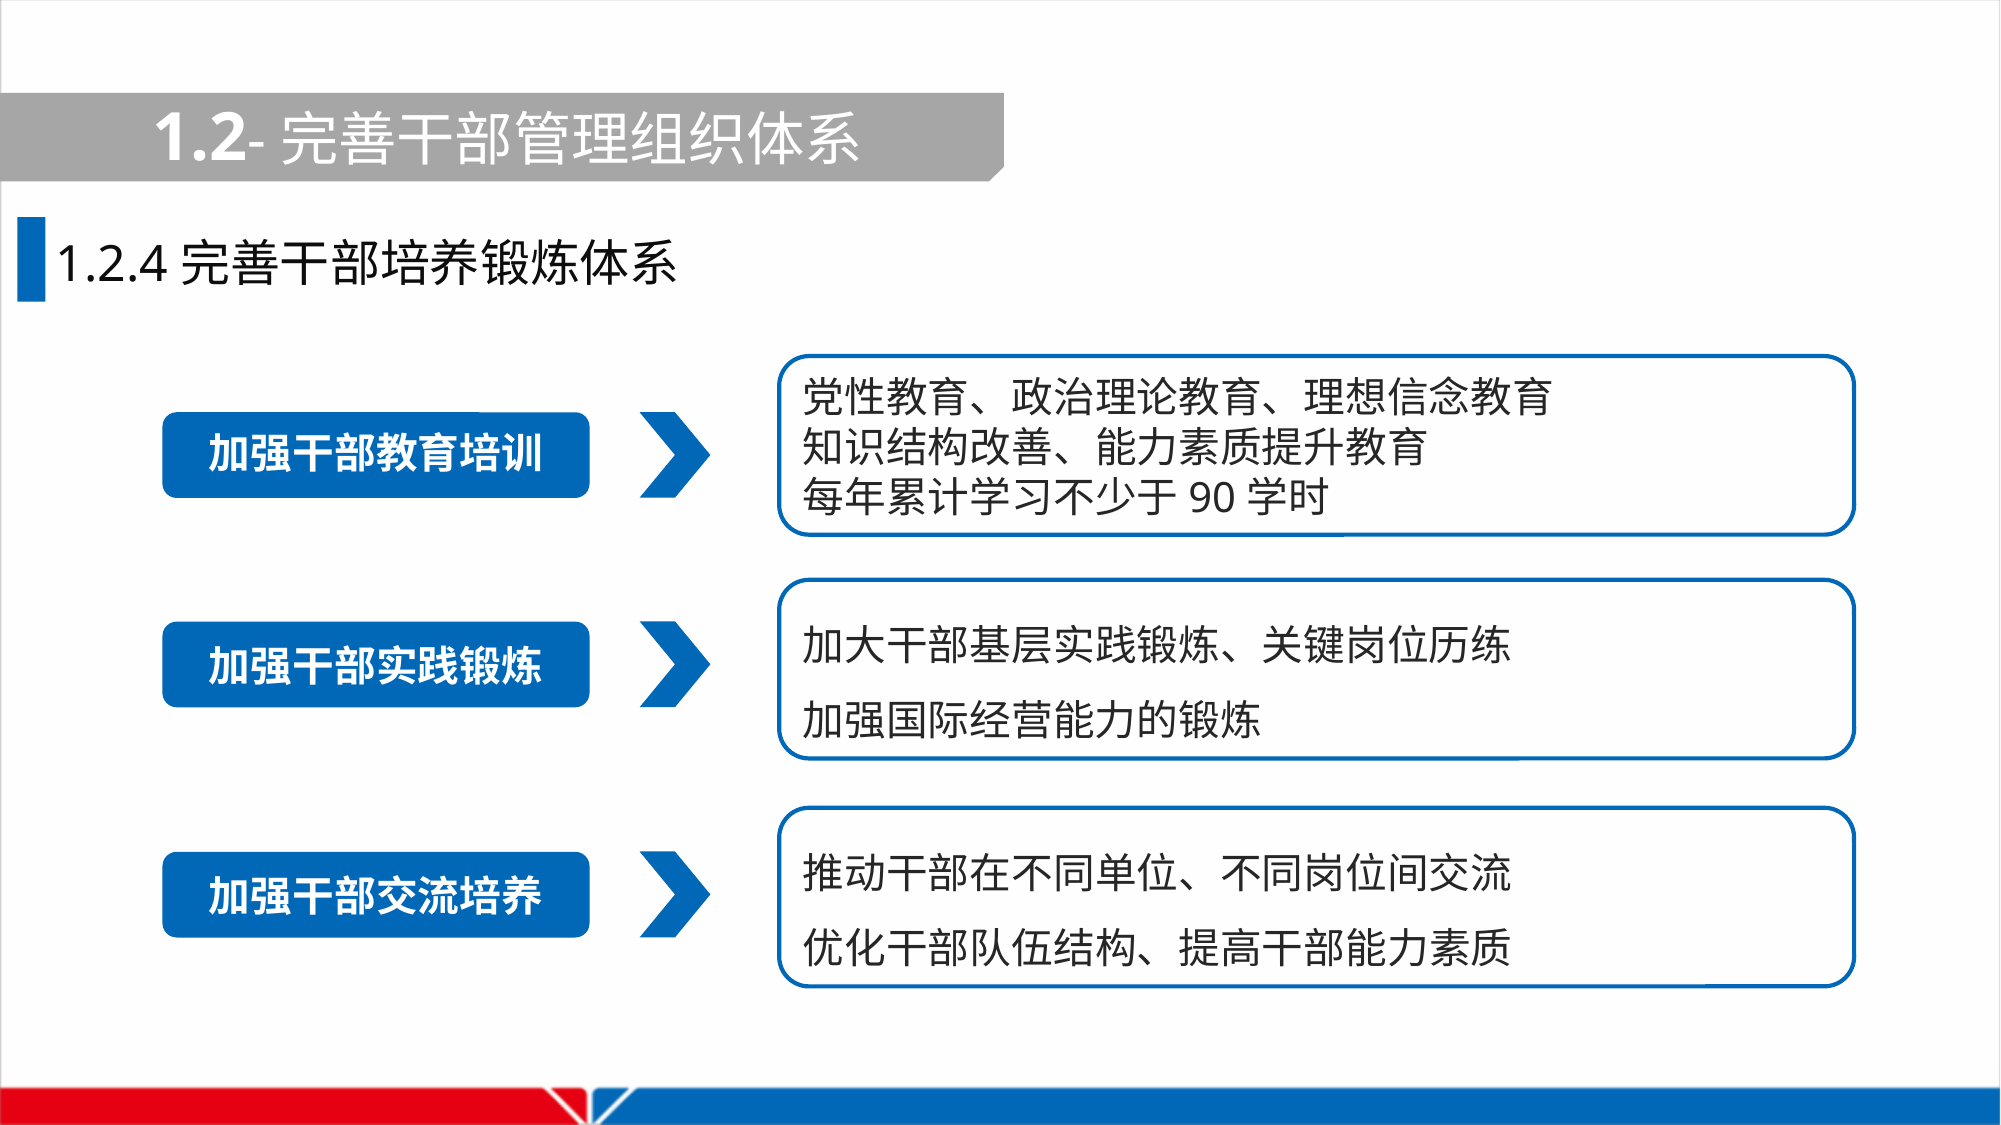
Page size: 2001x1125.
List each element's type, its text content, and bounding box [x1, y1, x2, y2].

text_box [639, 412, 711, 498]
text_box 推动干部在不同单位、不同岗位间交流 优化干部队伍结构、提高干部能力素质 [779, 807, 1855, 987]
text_box 加大干部基层实践锻炼、关键岗位历练 加强国际经营能力的锻炼 [779, 579, 1855, 759]
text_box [17, 259, 896, 321]
text_box 加强干部实践锻炼 [162, 621, 590, 708]
text_box 加强干部教育培训 [162, 412, 590, 498]
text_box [0, 29, 2000, 248]
picture [0, 0, 2001, 1125]
text_box 党性教育、政治理论教育、理想信念教育 知识结构改善、能力素质提升教育 每年累计学习不少于90学时 [779, 356, 1855, 535]
text_box [639, 621, 711, 708]
text_box 加强干部交流培养 [162, 851, 590, 938]
text_box [639, 851, 711, 938]
